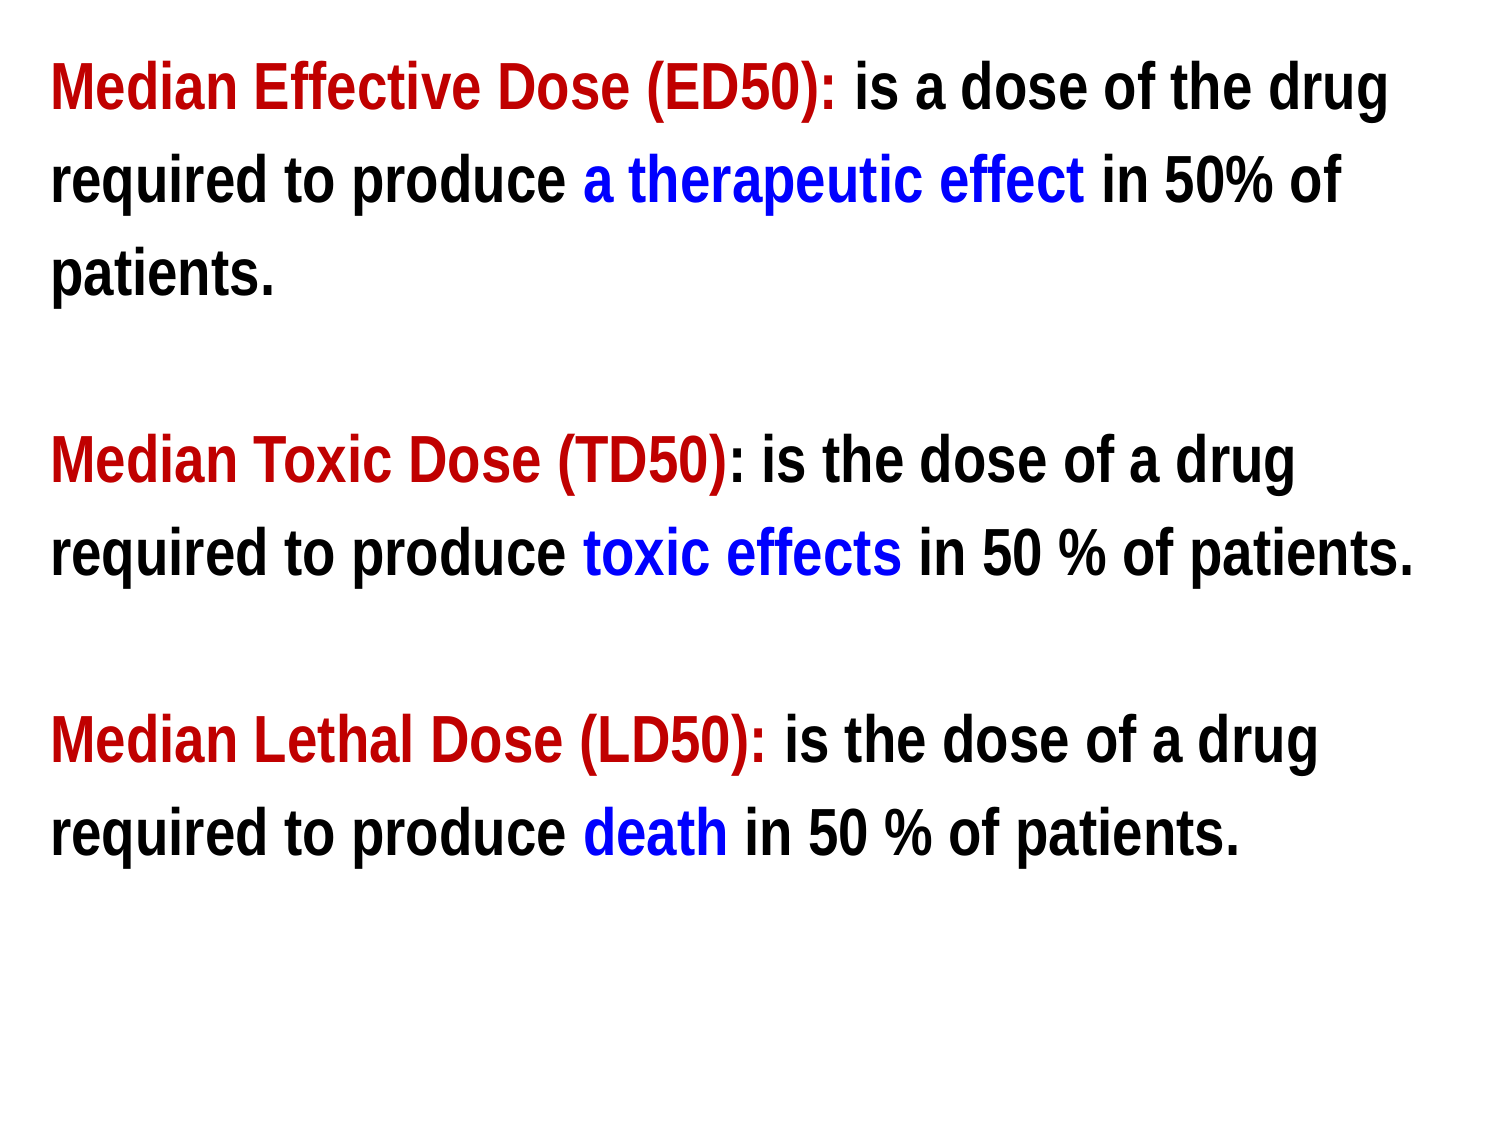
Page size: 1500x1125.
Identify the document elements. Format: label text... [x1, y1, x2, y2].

list Median Effective Dose (ED50): is a dose of the drug required to produce a therapeutic effect in 50% of patients. Median Toxic Dose (TD50): is the dose of a drug required to produce toxic effects in 50 % of patients. Median Lethal Dose (LD50): is the dose of a drug required to produce death in 50 % of patients. [34, 34, 1466, 1071]
